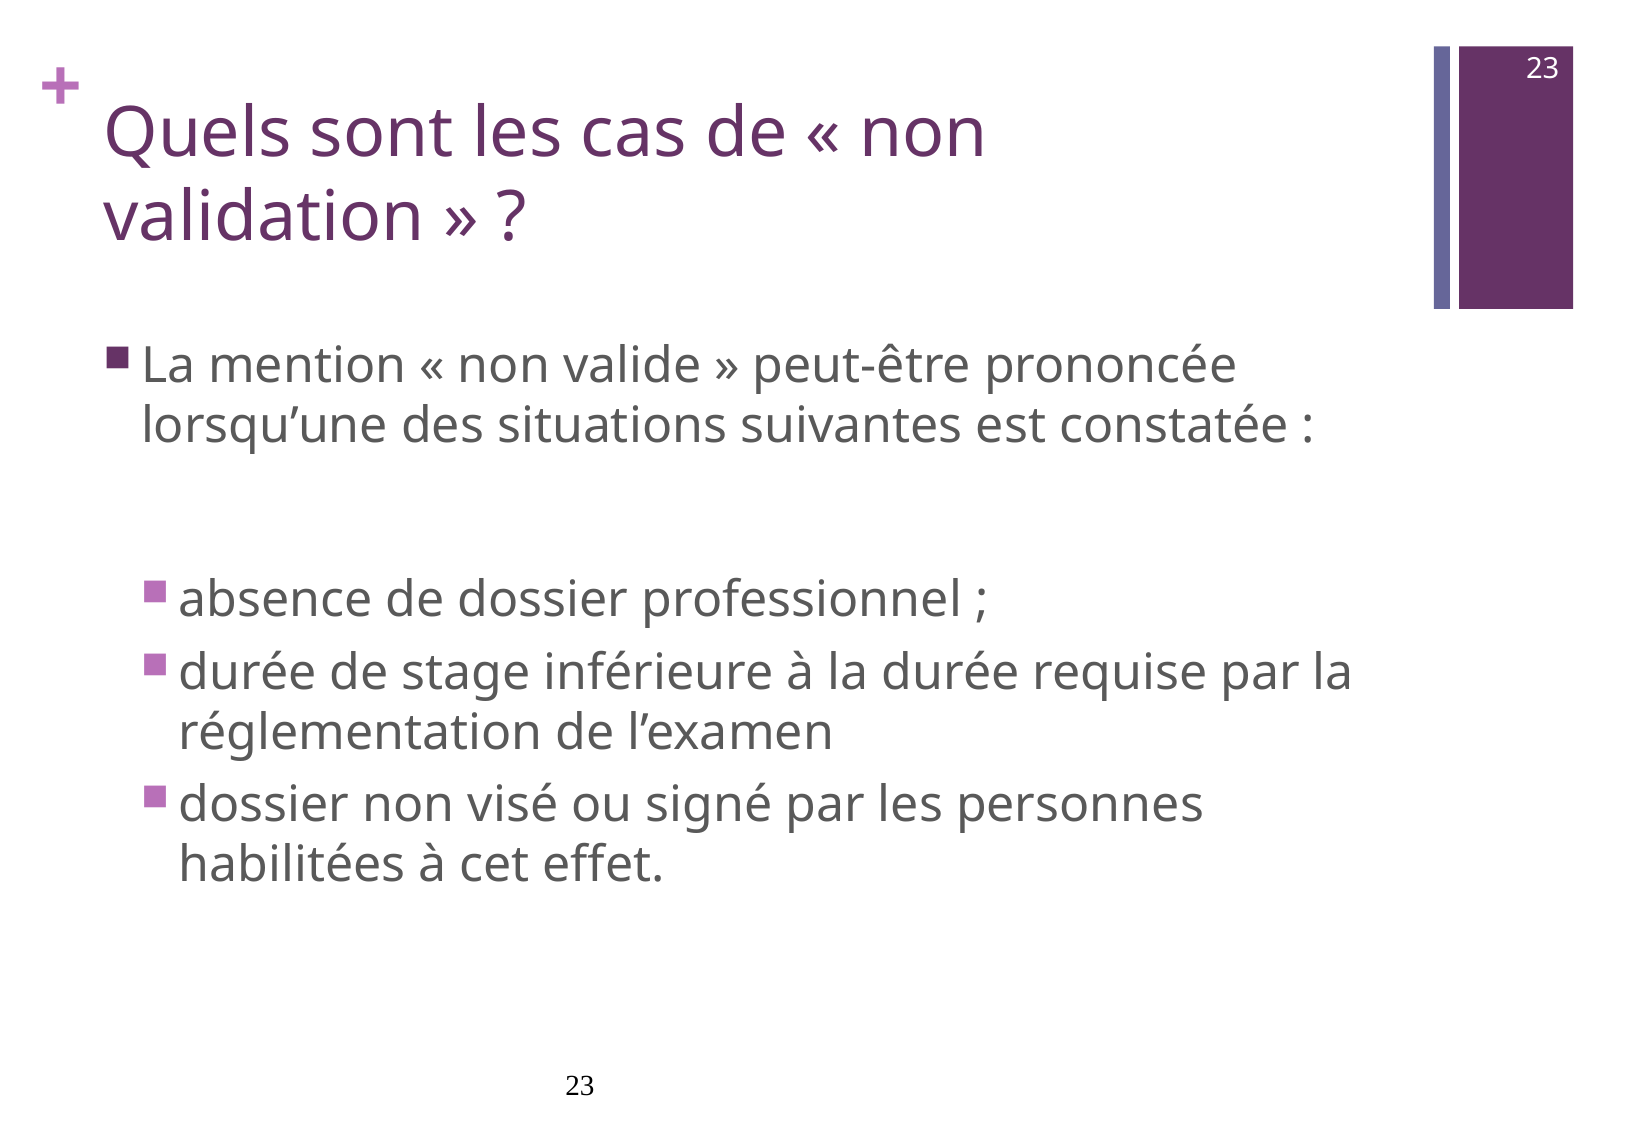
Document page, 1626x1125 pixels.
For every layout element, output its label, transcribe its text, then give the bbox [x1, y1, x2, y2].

title Quels sont les cas de « non validation » ? [88, 79, 1432, 263]
list La mention « non valide » peut-être prononcée lorsqu’une des situations suivantes est constatée : absence de dossier professionnel ; durée de stage inférieure à la durée requise par la réglementation de l’examen dossier non visé ou signé par les personnes habilitées à cet effet. [88, 324, 1432, 1005]
footer 23 [35, 1053, 1124, 1114]
slide_number 23 [1476, 39, 1575, 100]
